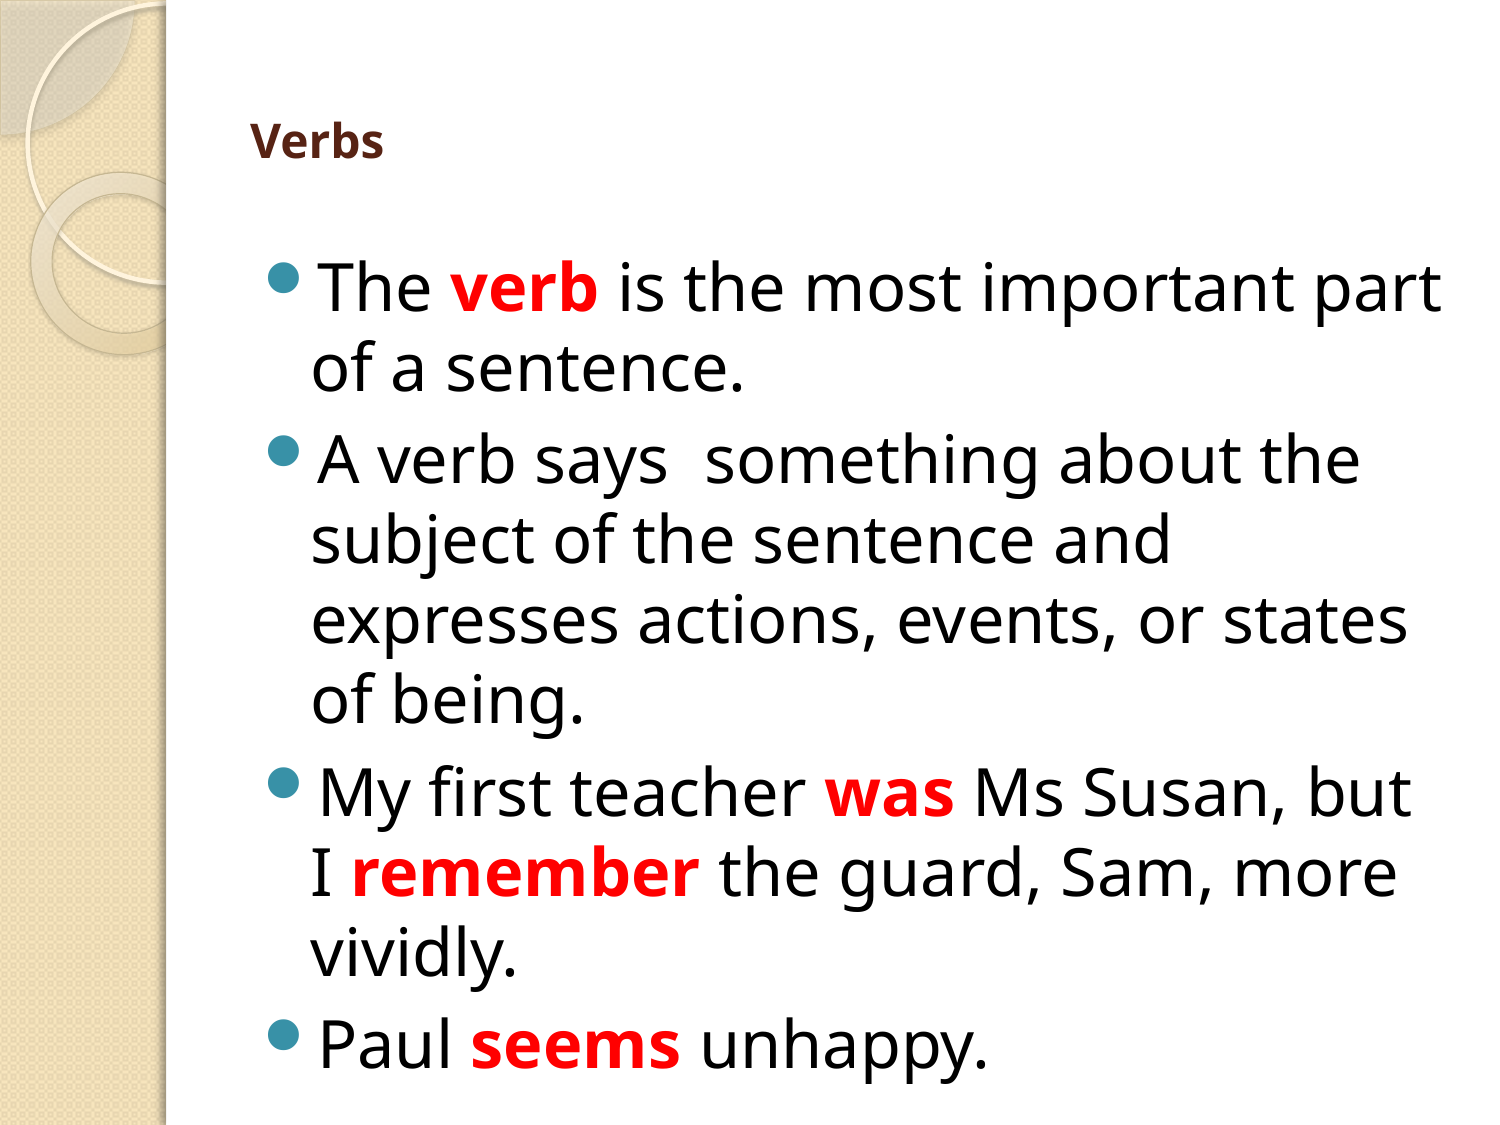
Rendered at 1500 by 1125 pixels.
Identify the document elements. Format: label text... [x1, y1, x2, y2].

title Verbs [235, 45, 1466, 233]
list The verb is the most important part of a sentence. A verb says something about the subject of the sentence and expresses actions, events, or states of being. My first teacher was Ms Susan, but I remember the guard, Sam, more vividly. Paul seems unhappy. [235, 237, 1466, 1025]
